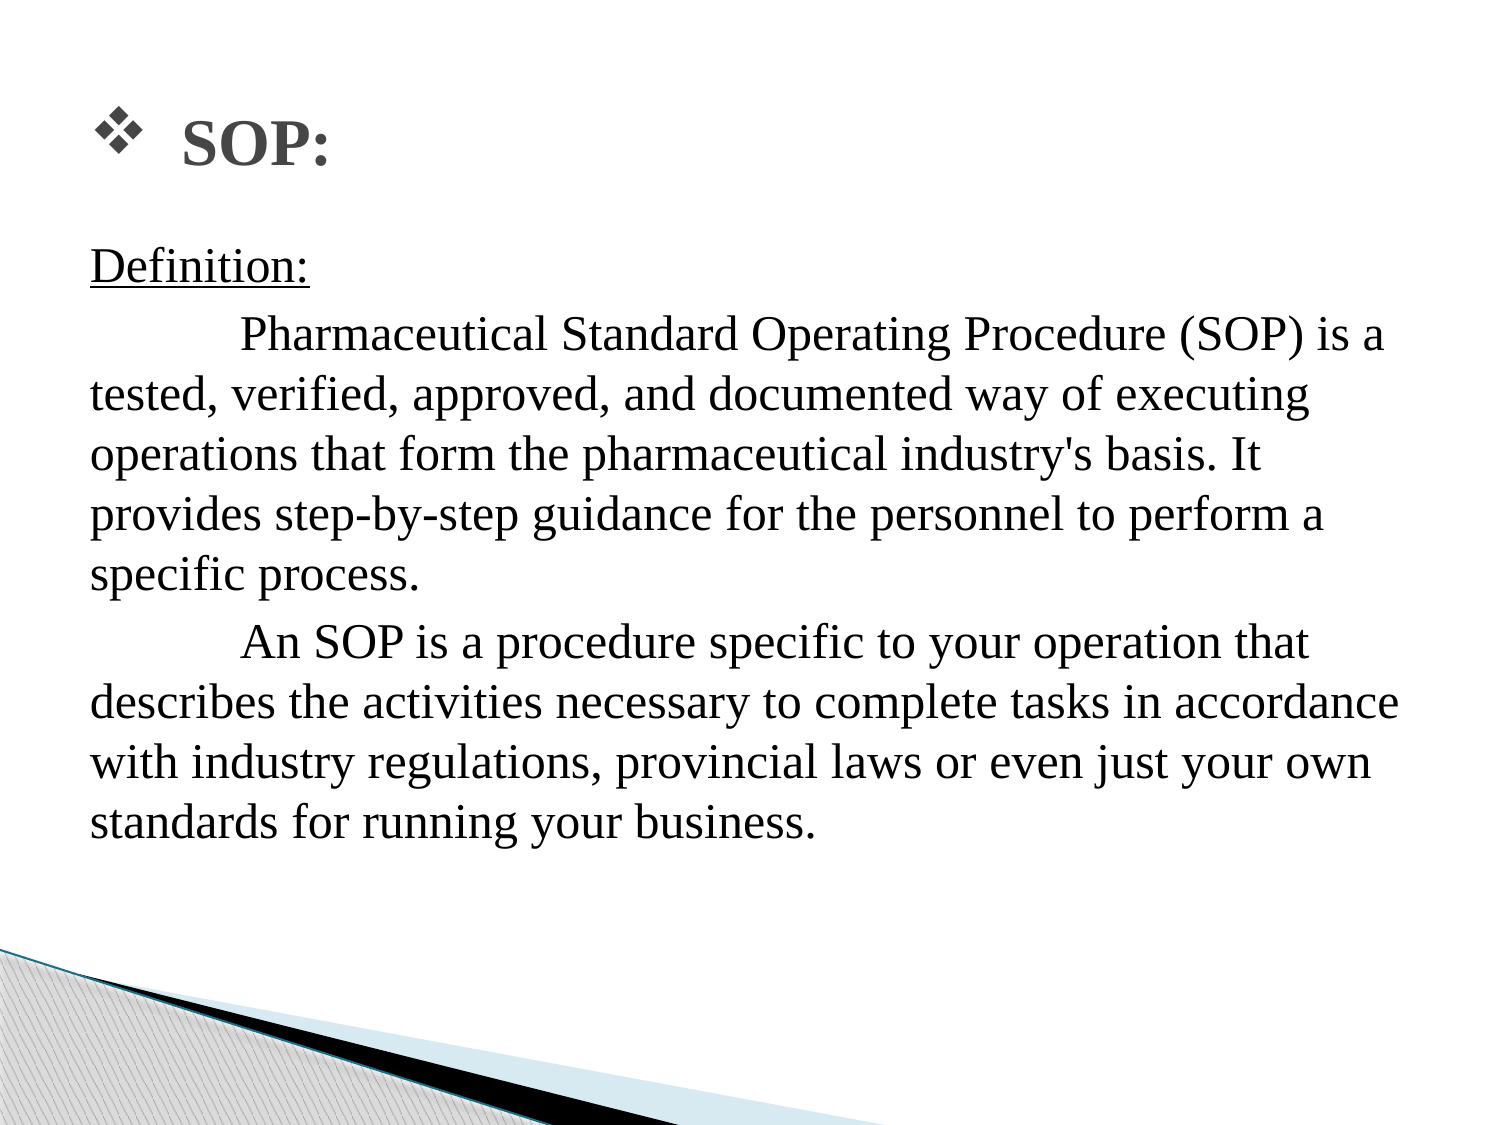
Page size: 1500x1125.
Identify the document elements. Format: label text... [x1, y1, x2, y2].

title SOP: [75, 45, 1425, 233]
list Definition: Pharmaceutical Standard Operating Procedure (SOP) is a tested, verified, approved, and documented way of executing operations that form the pharmaceutical industry's basis. It provides step-by-step guidance for the personnel to perform a specific process. An SOP is a procedure specific to your operation that describes the activities necessary to complete tasks in accordance with industry regulations, provincial laws or even just your own standards for running your business. [75, 233, 1425, 1005]
